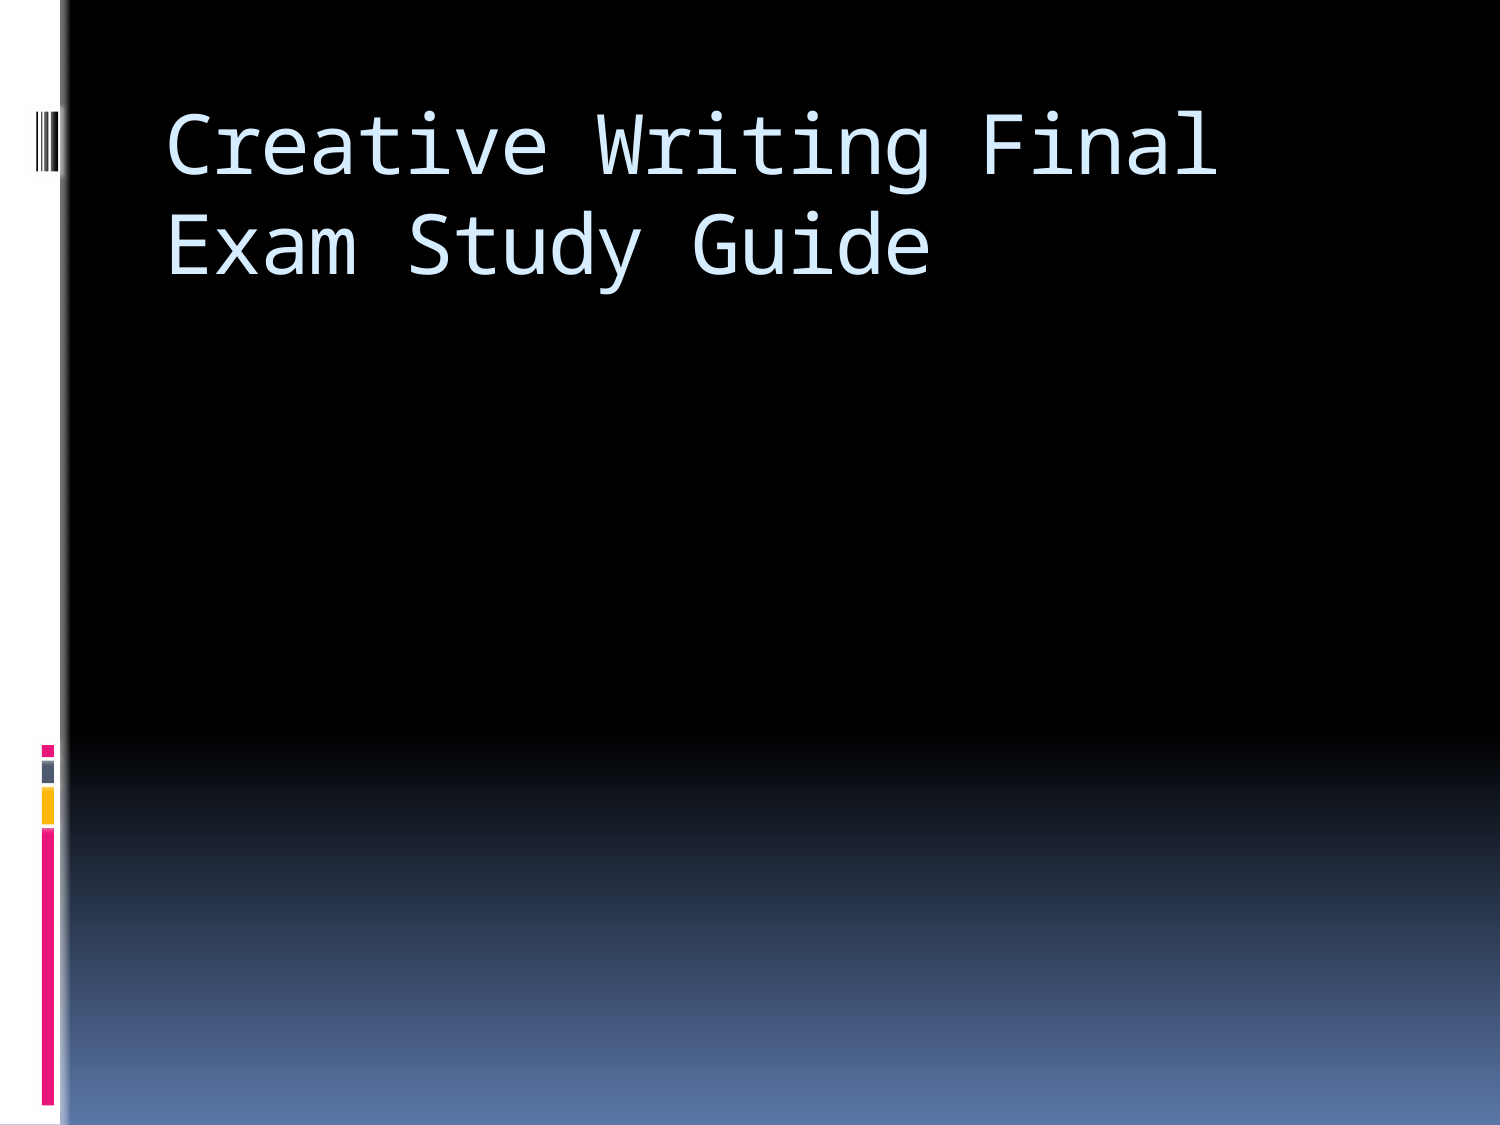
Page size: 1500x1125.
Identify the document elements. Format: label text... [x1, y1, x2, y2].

title Creative Writing Final Exam Study Guide [150, 83, 1425, 313]
